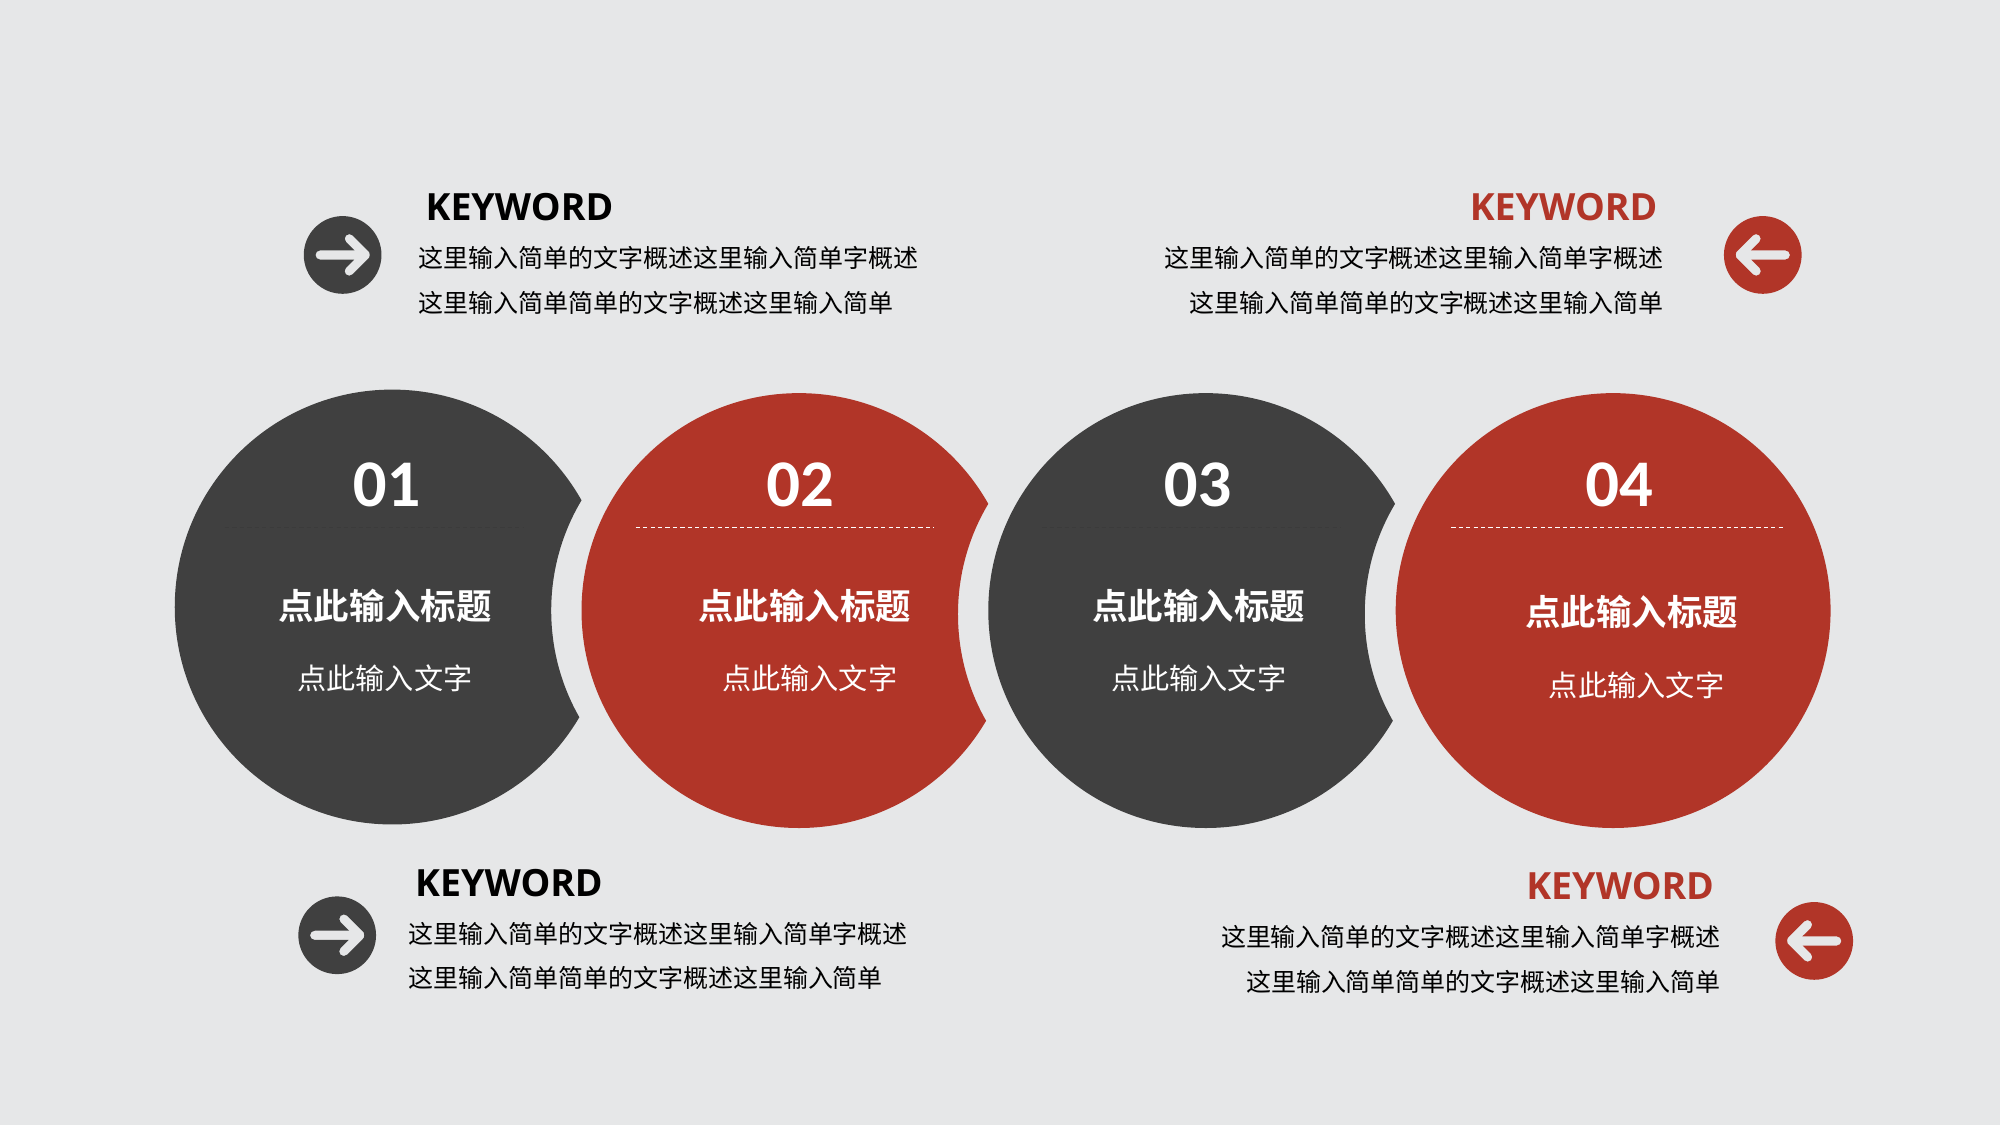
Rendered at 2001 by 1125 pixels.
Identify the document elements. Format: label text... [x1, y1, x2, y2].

text_box 03 [1149, 392, 1247, 527]
text_box [1774, 901, 1855, 981]
text_box 点此输入标题 [182, 555, 588, 634]
text_box 点此输入文字 [607, 635, 995, 703]
text_box 这里输入简单的文字概述这里输入简单字概述这里输入简单简单的文字概述这里输入简单 [404, 220, 945, 325]
text_box 点此输入标题 [995, 555, 1402, 634]
text_box [353, 388, 431, 392]
text_box KEYWORD [1454, 175, 1673, 220]
text_box [1007, 703, 1395, 830]
text_box 点此输入文字 [182, 635, 588, 703]
text_box [302, 215, 383, 295]
text_box KEYWORD [1511, 854, 1729, 898]
text_box 02 [751, 392, 849, 527]
text_box 点此输入文字 [995, 635, 1402, 703]
text_box 04 [1570, 392, 1668, 527]
text_box 01 [337, 392, 436, 527]
text_box 点此输入标题 [601, 555, 995, 634]
text_box [173, 392, 583, 667]
text_box 这里输入简单的文字概述这里输入简单字概述这里输入简单简单的文字概述这里输入简单 [393, 895, 935, 1001]
text_box KEYWORD [400, 851, 618, 895]
text_box 点此输入标题 [1428, 561, 1835, 641]
text_box [581, 397, 990, 830]
text_box [994, 395, 1397, 555]
text_box [195, 703, 581, 826]
text_box [1395, 396, 1830, 830]
text_box [297, 895, 378, 976]
text_box [1722, 215, 1803, 295]
text_box KEYWORD [410, 175, 629, 220]
text_box 这里输入简单的文字概述这里输入简单字概述这里输入简单简单的文字概述这里输入简单 [1148, 220, 1679, 325]
text_box 点此输入文字 [1433, 642, 1840, 710]
text_box 这里输入简单的文字概述这里输入简单字概述这里输入简单简单的文字概述这里输入简单 [1205, 898, 1736, 1004]
